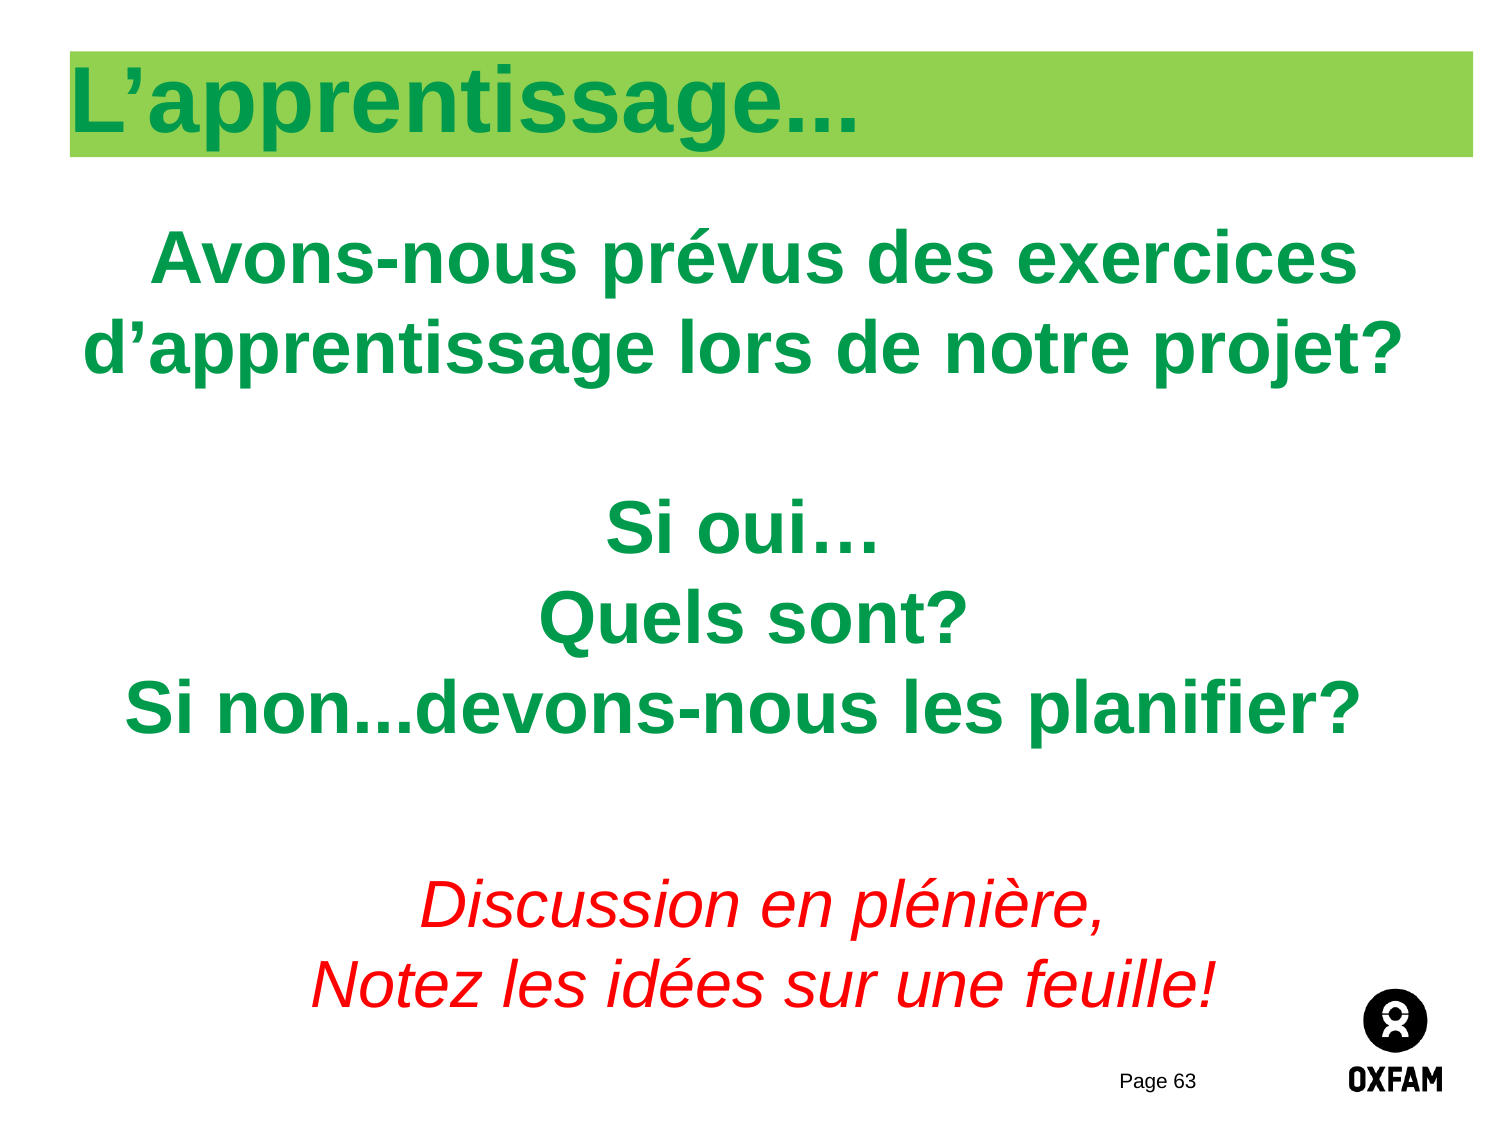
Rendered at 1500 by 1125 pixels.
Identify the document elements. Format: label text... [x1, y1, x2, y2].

text_box L’apprentissage... [69, 51, 1474, 158]
slide_number Page 63 [1119, 1066, 1322, 1095]
title Avons-nous prévus des exercices d’apprentissage lors de notre projet? Si oui… Quels sont? Si non...devons-nous les planifier? Discussion en plénière, Notez les idées sur une feuille! [52, 207, 1457, 1052]
picture [1345, 1052, 1445, 1095]
